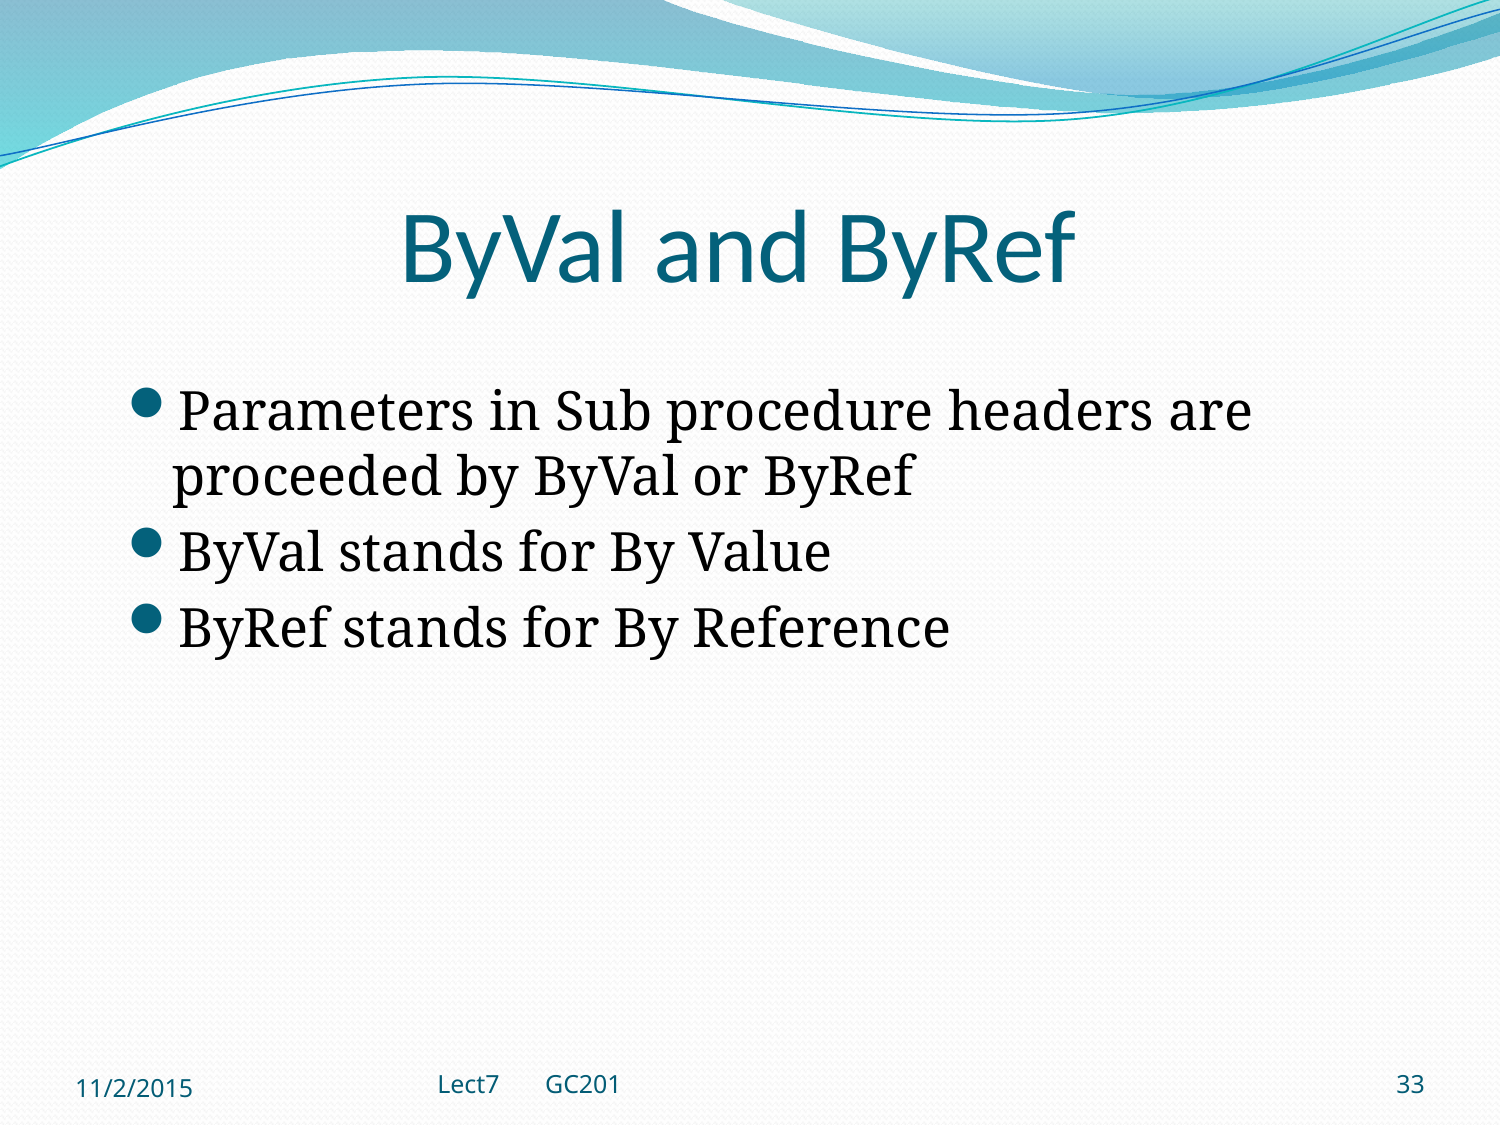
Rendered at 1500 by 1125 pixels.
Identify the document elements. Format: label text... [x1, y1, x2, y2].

title ByVal and ByRef [75, 115, 1425, 303]
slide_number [75, 1042, 425, 1103]
list Parameters in Sub procedure headers are proceeded by ByVal or ByRef ByVal stands for By Value ByRef stands for By Reference [112, 369, 1419, 1050]
footer Lect7 GC201 [437, 1042, 988, 1103]
slide_number 33 [1299, 1042, 1425, 1103]
